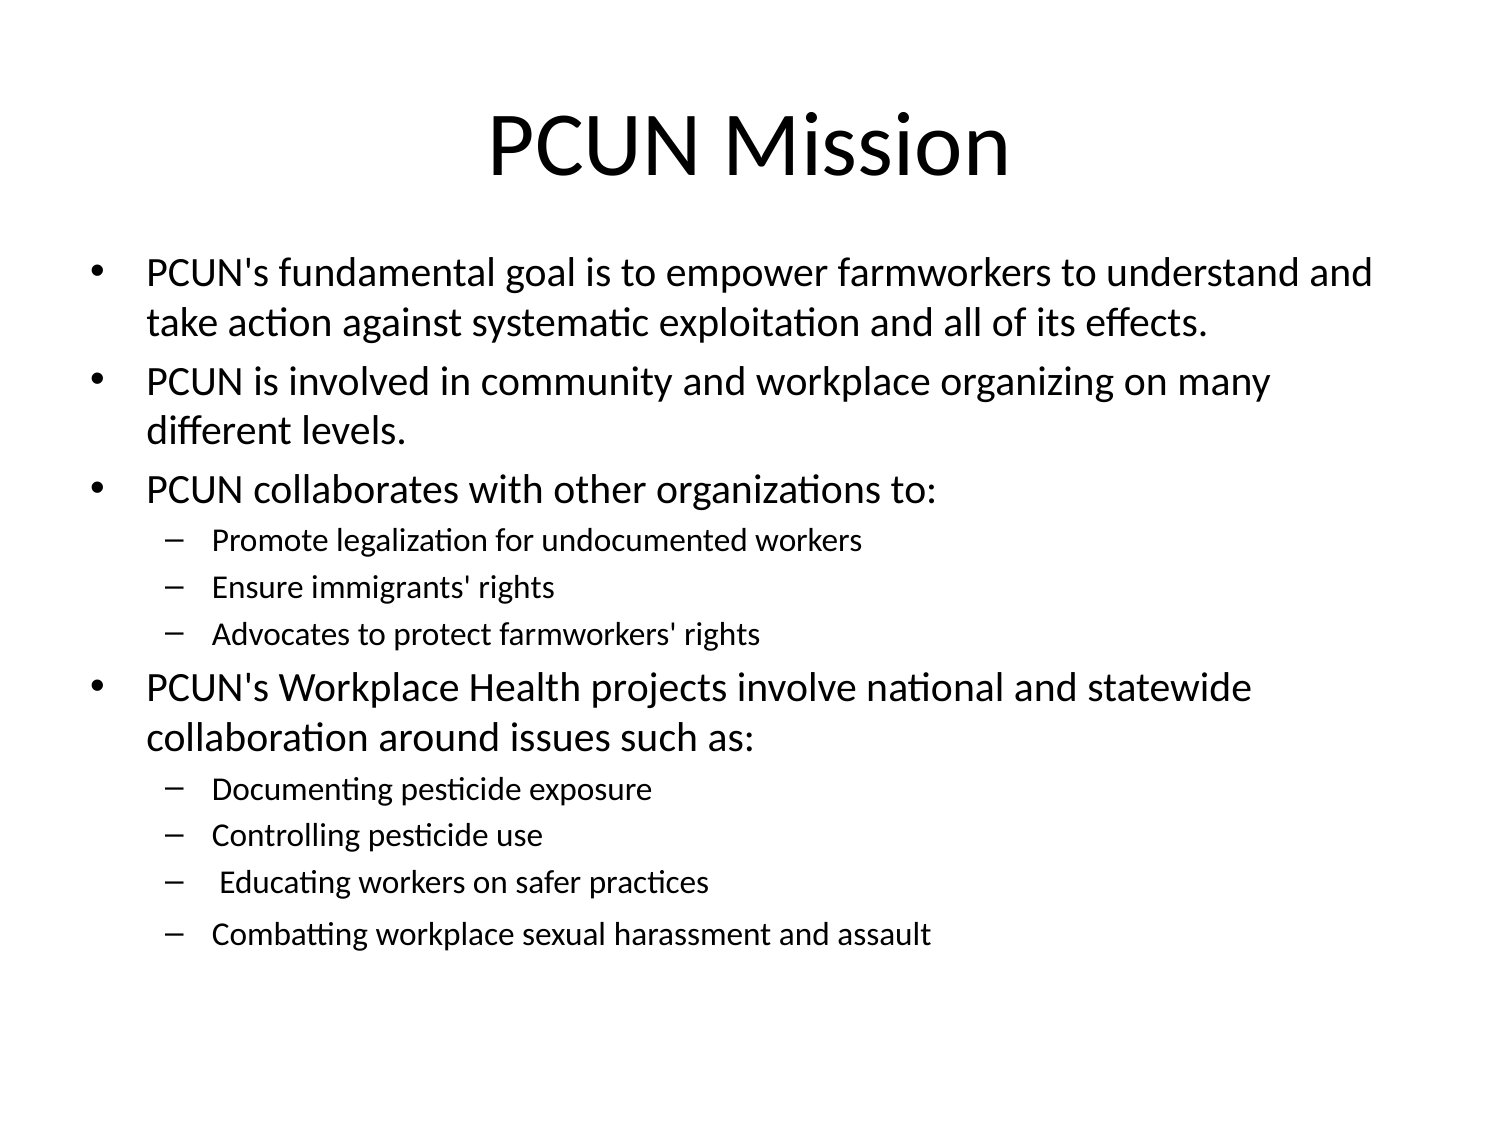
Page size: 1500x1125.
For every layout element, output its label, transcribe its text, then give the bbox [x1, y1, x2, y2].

title PCUN Mission [75, 45, 1425, 233]
list PCUN's fundamental goal is to empower farmworkers to understand and take action against systematic exploitation and all of its effects. PCUN is involved in community and workplace organizing on many different levels. PCUN collaborates with other organizations to: Promote legalization for undocumented workers Ensure immigrants' rights Advocates to protect farmworkers' rights PCUN's Workplace Health projects involve national and statewide collaboration around issues such as: Documenting pesticide exposure Controlling pesticide use Educating workers on safer practices Combatting workplace sexual harassment and assault [75, 237, 1425, 980]
